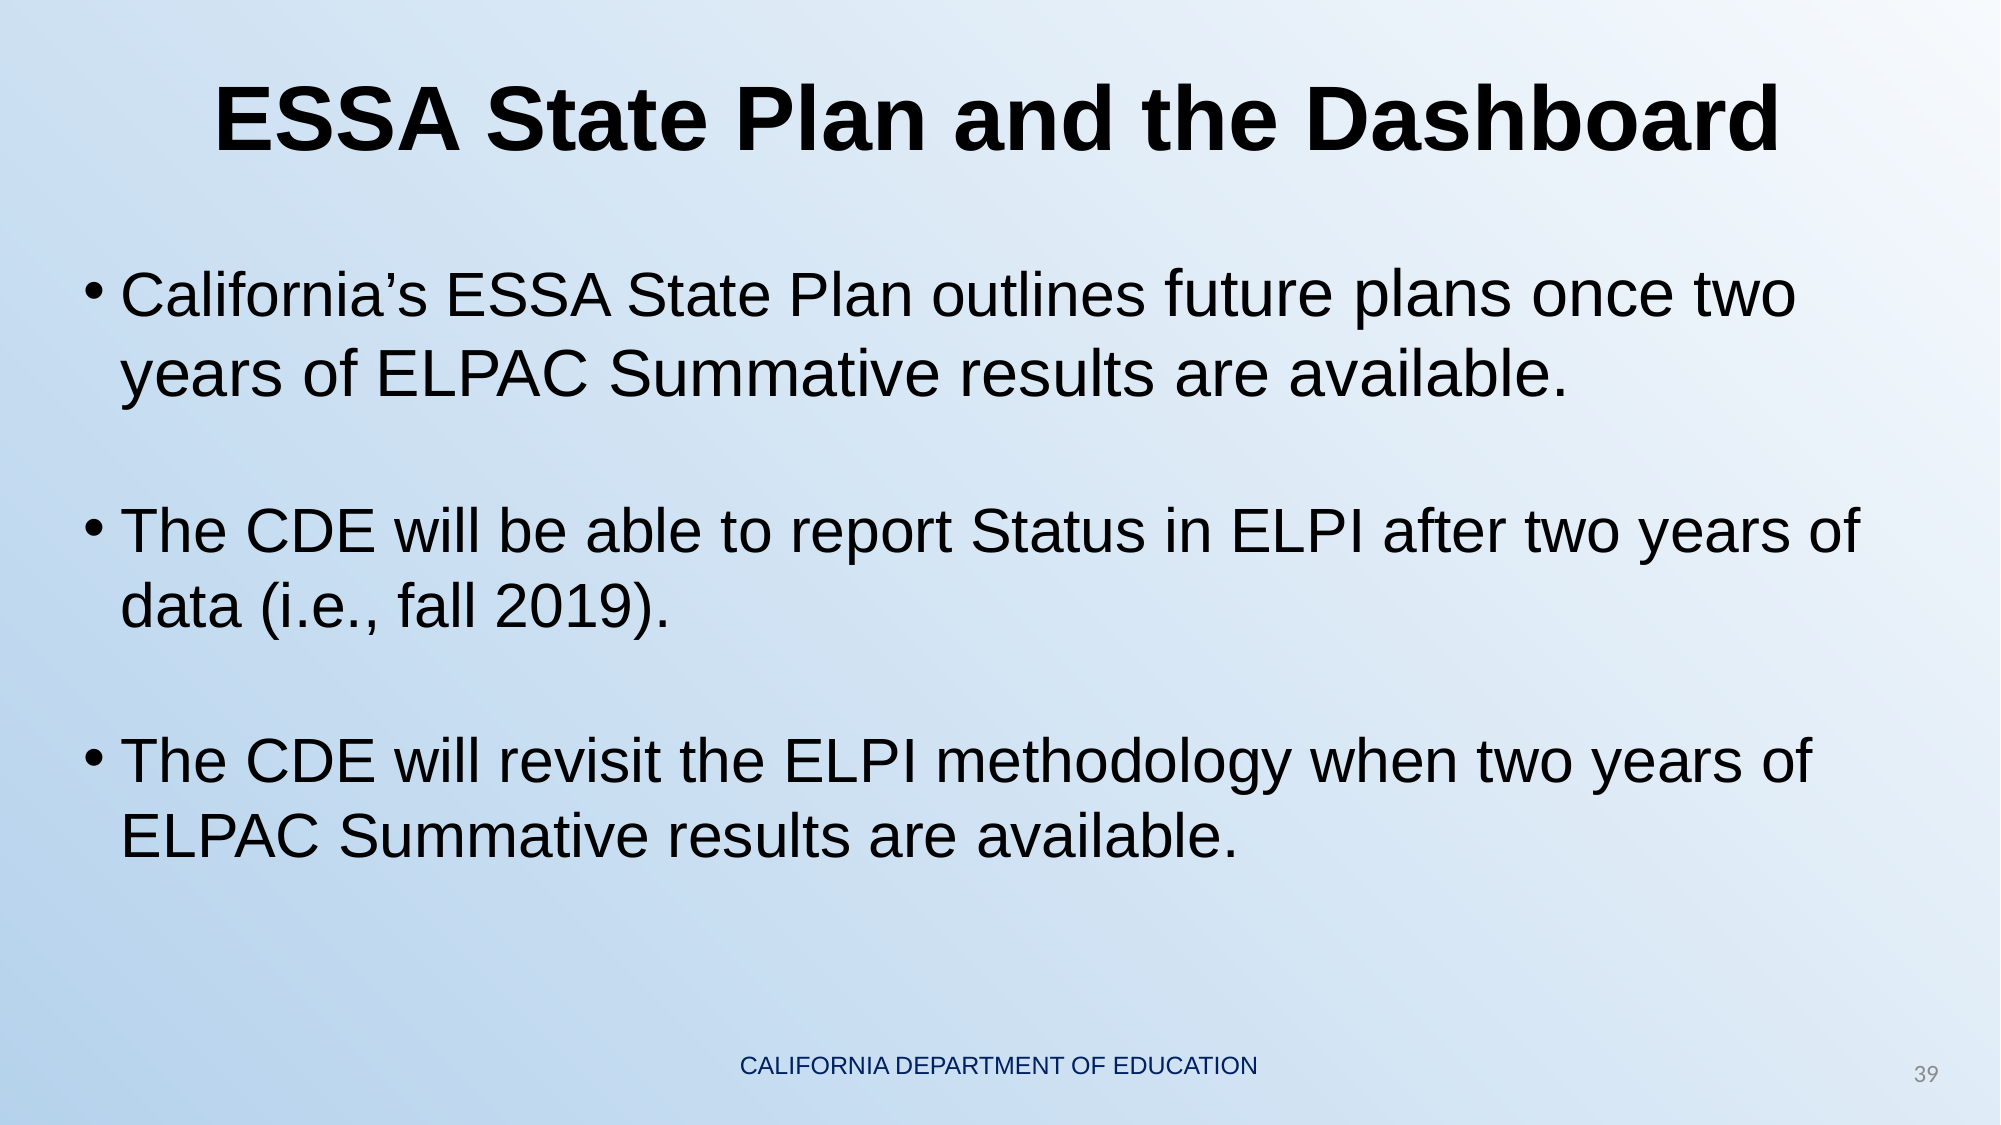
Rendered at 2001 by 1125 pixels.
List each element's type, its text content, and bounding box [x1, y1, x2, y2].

title ESSA State Plan and the Dashboard [68, 0, 1931, 242]
list California’s ESSA State Plan outlines future plans once two years of ELPAC Summative results are available. The CDE will be able to report Status in ELPI after two years of data (i.e., fall 2019). The CDE will revisit the ELPI methodology when two years of ELPAC Summative results are available. [68, 242, 1982, 1125]
